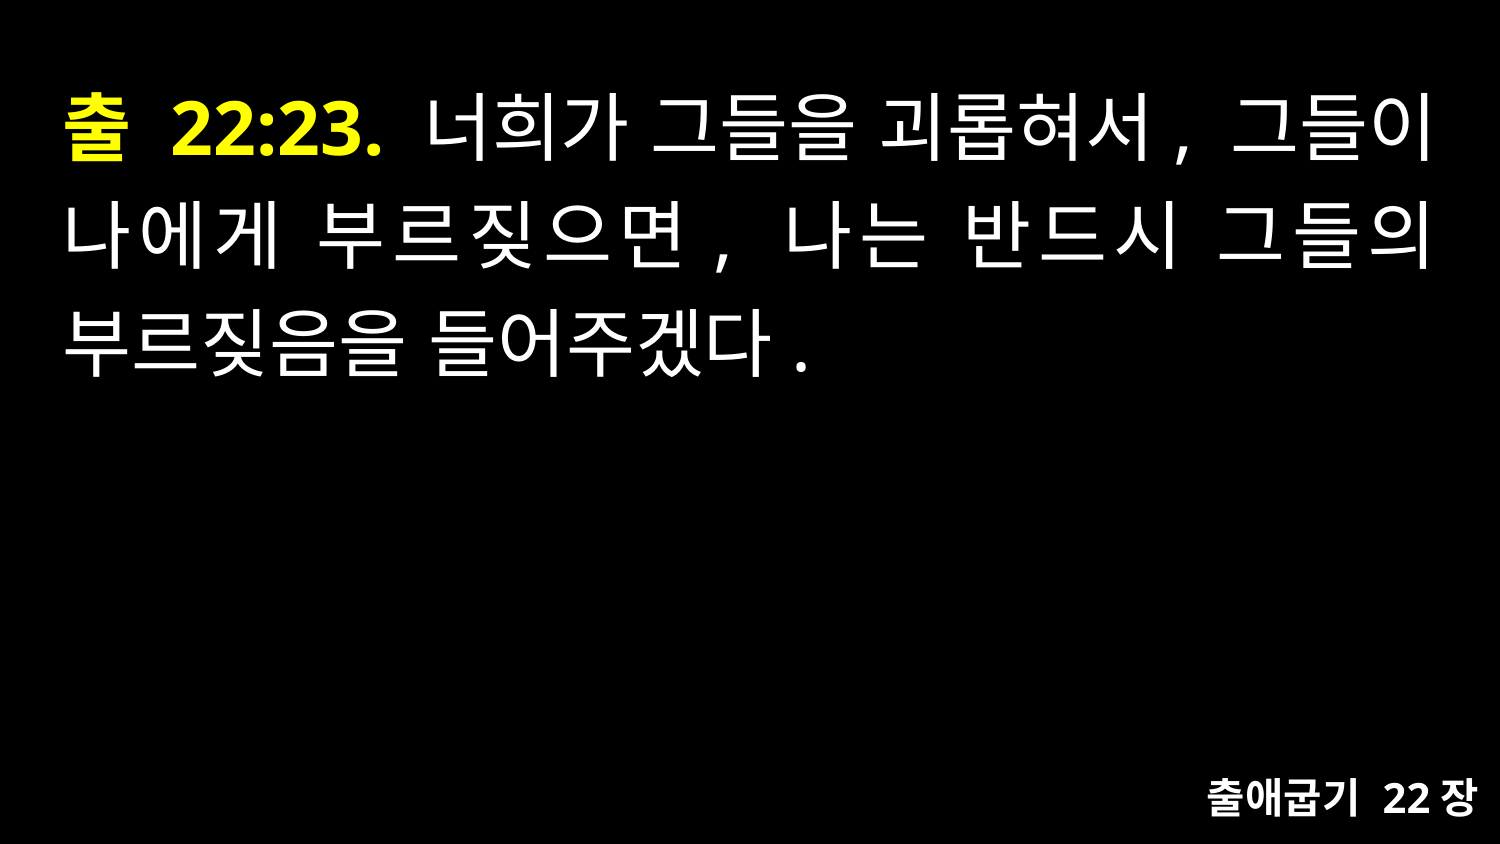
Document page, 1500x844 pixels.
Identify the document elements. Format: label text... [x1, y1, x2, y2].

title 출 22:23. 너희가 그들을 괴롭혀서, 그들이 나에게 부르짖으면, 나는 반드시 그들의 부르짖음을 들어주겠다. [0, 0, 1500, 844]
subtitle 출애굽기 22장 [916, 770, 1500, 844]
